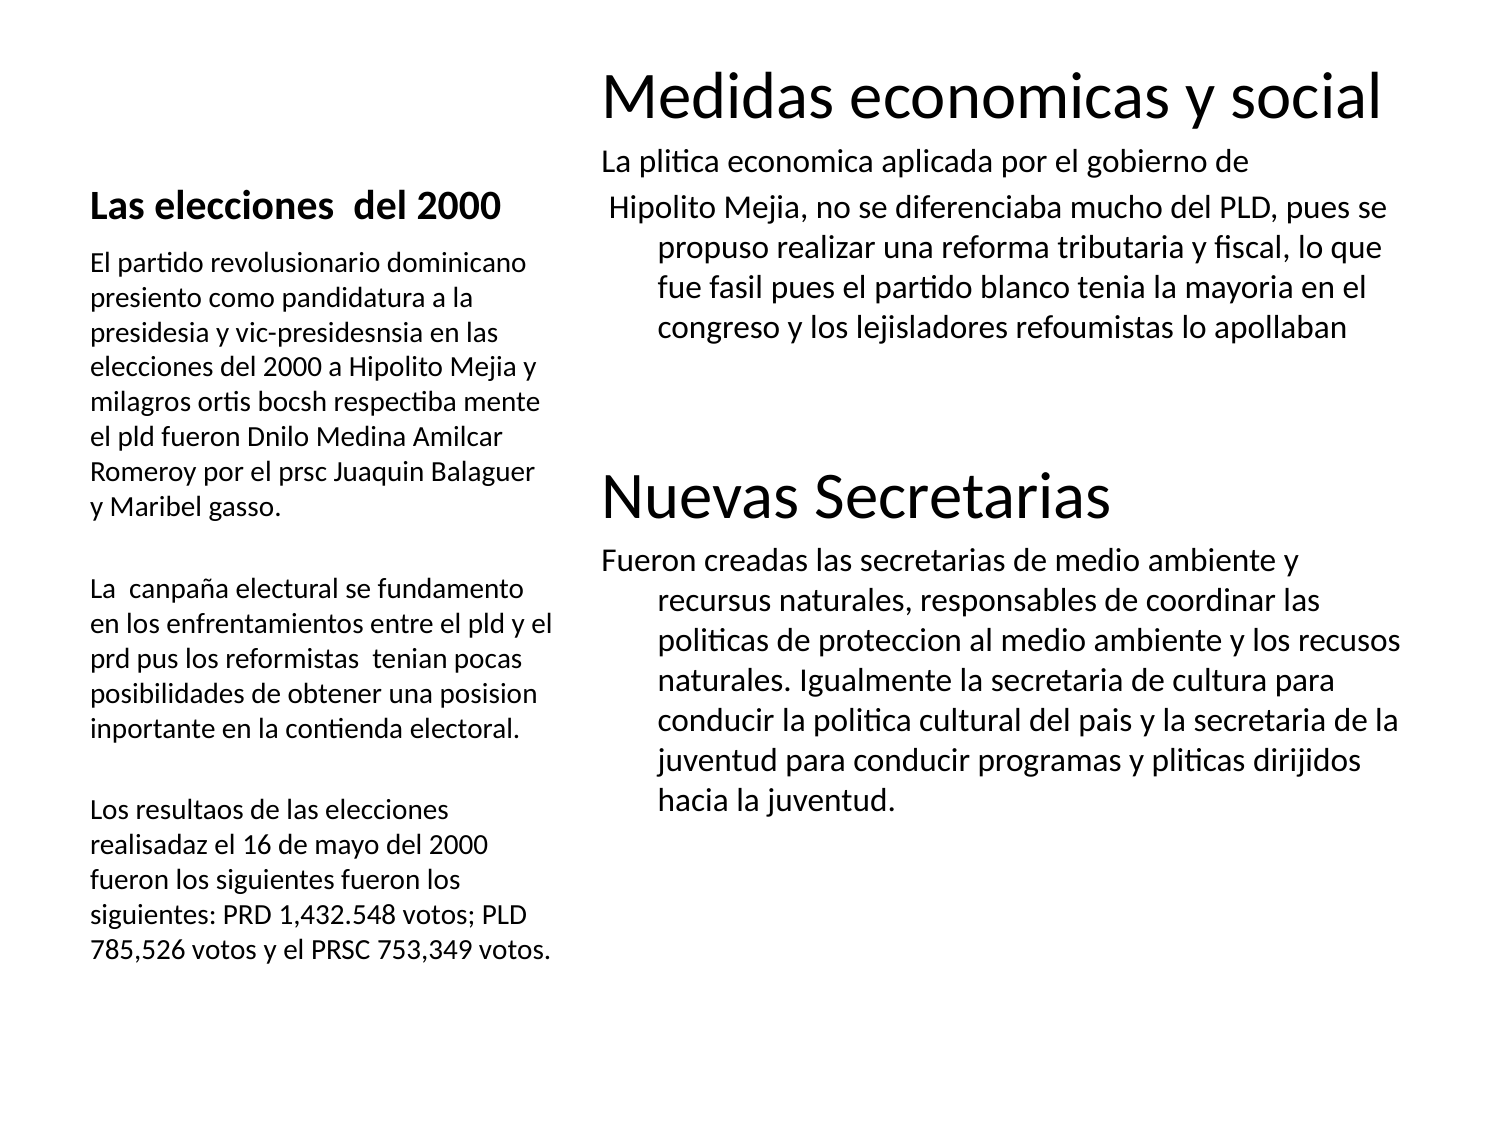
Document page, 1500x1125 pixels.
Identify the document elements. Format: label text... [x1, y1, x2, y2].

title Las elecciones del 2000 [75, 44, 569, 235]
list Medidas economicas y social La plitica economica aplicada por el gobierno de Hipolito Mejia, no se diferenciaba mucho del PLD, pues se propuso realizar una reforma tributaria y fiscal, lo que fue fasil pues el partido blanco tenia la mayoria en el congreso y los lejisladores refoumistas lo apollaban Nuevas Secretarias Fueron creadas las secretarias de medio ambiente y recursus naturales, responsables de coordinar las politicas de proteccion al medio ambiente y los recusos naturales. Igualmente la secretaria de cultura para conducir la politica cultural del pais y la secretaria de la juventud para conducir programas y pliticas dirijidos hacia la juventud. [586, 44, 1425, 1005]
list El partido revolusionario dominicano presiento como pandidatura a la presidesia y vic-presidesnsia en las elecciones del 2000 a Hipolito Mejia y milagros ortis bocsh respectiba mente el pld fueron Dnilo Medina Amilcar Romeroy por el prsc Juaquin Balaguer y Maribel gasso. La canpaña electural se fundamento en los enfrentamientos entre el pld y el prd pus los reformistas tenian pocas posibilidades de obtener una posision inportante en la contienda electoral. Los resultaos de las elecciones realisadaz el 16 de mayo del 2000 fueron los siguientes fueron los siguientes: PRD 1,432.548 votos; PLD 785,526 votos y el PRSC 753,349 votos. [75, 235, 569, 1005]
